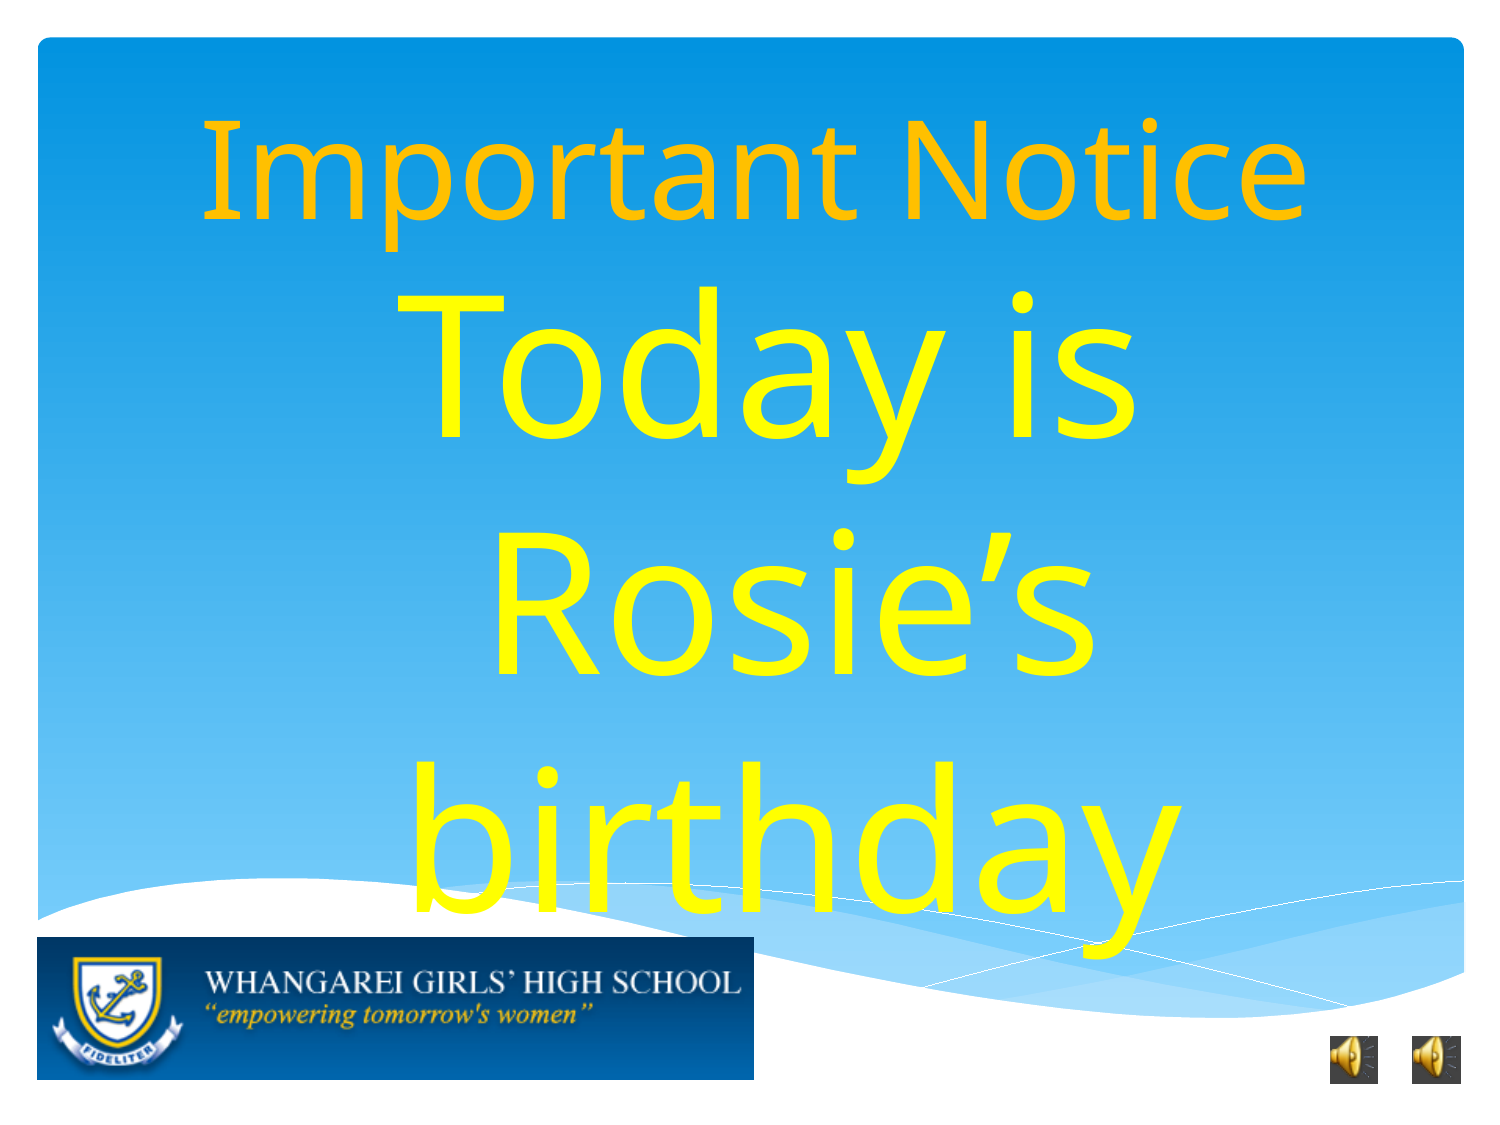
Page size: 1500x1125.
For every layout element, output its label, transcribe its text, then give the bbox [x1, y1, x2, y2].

text_box Today is Rosie’s birthday [149, 231, 1391, 963]
text_box Important Notice [149, 37, 1362, 255]
picture [1411, 1034, 1462, 1086]
picture [1328, 1034, 1380, 1086]
picture [37, 937, 754, 1080]
